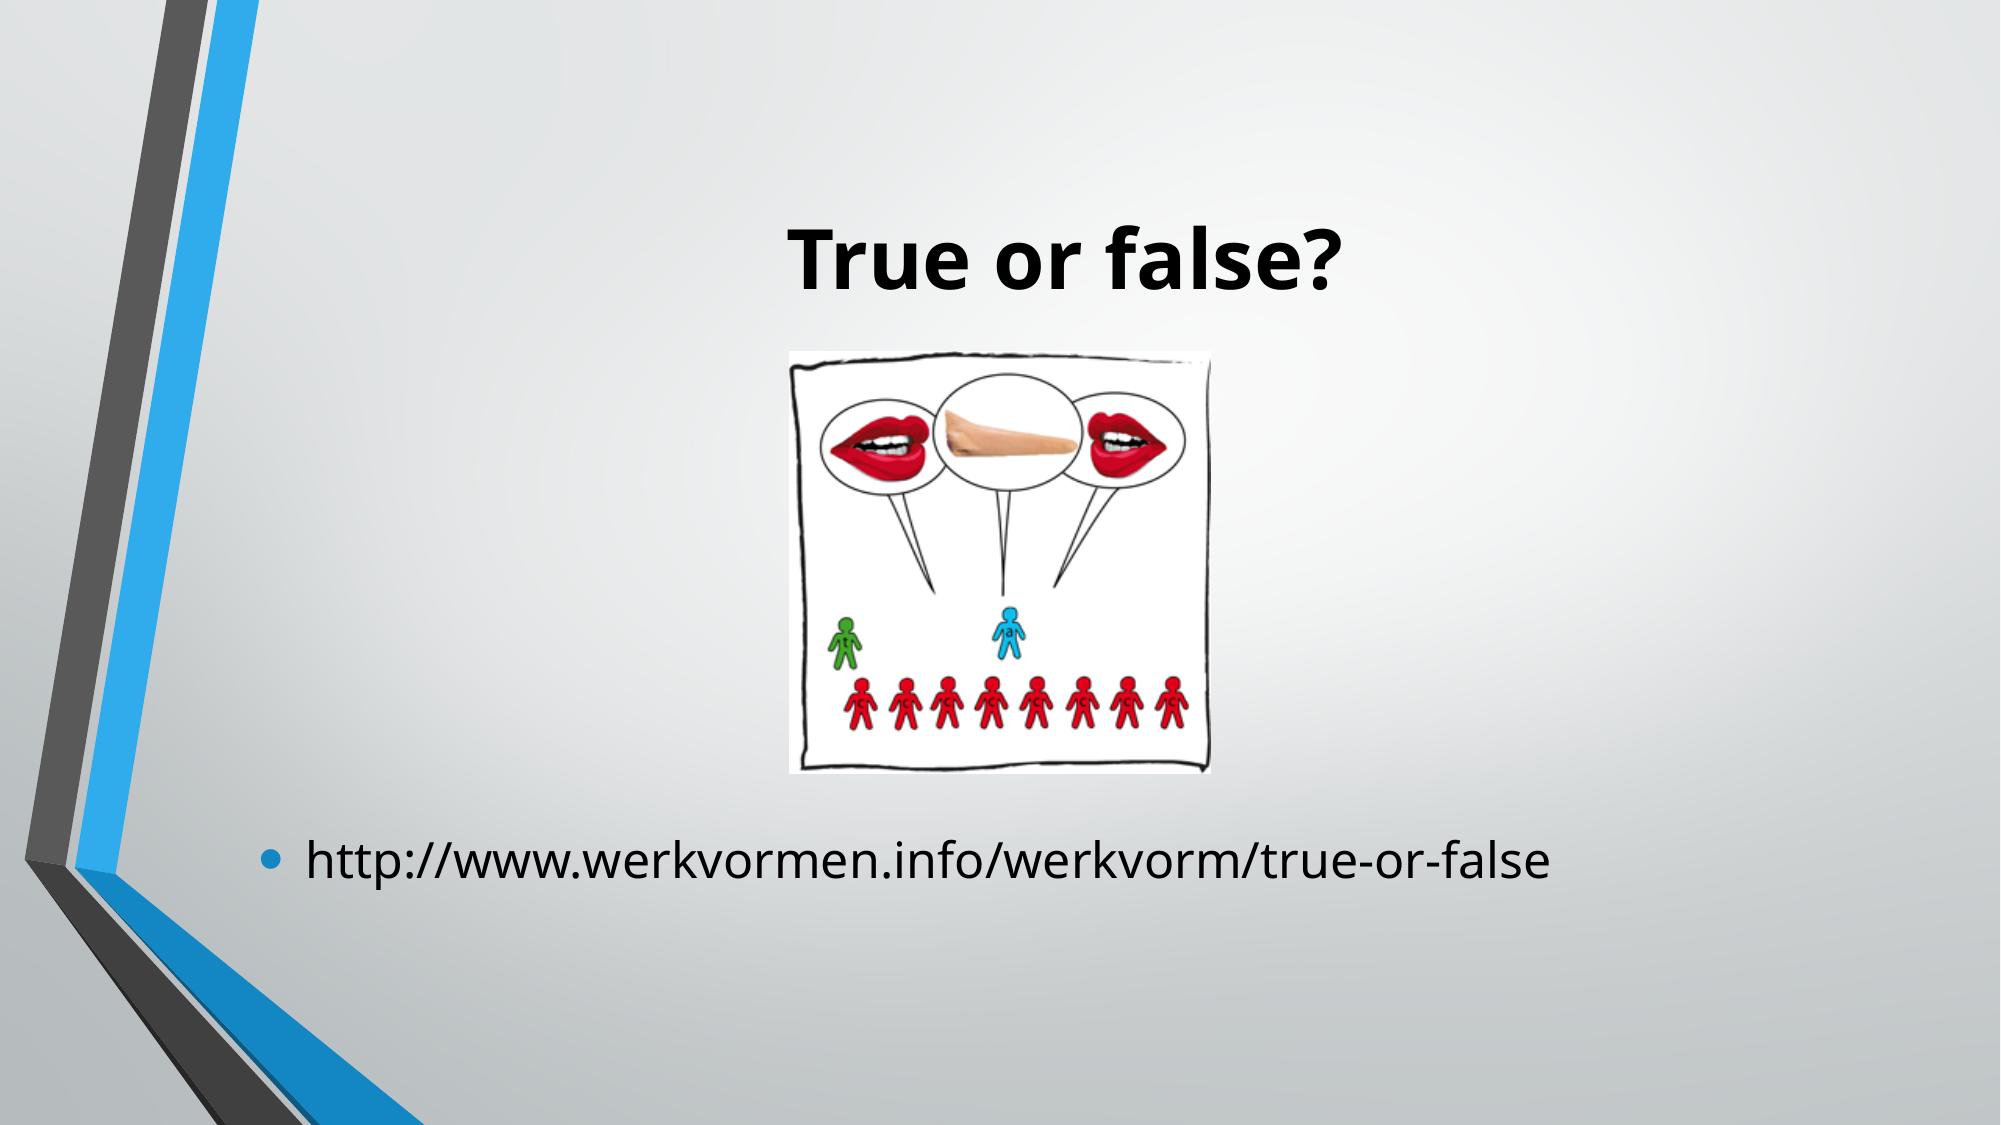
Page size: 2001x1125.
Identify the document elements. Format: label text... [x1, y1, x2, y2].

picture [788, 351, 1212, 774]
list http://www.werkvormen.info/werkvorm/true-or-false [243, 437, 1887, 950]
title True or false? [243, 112, 1887, 400]
